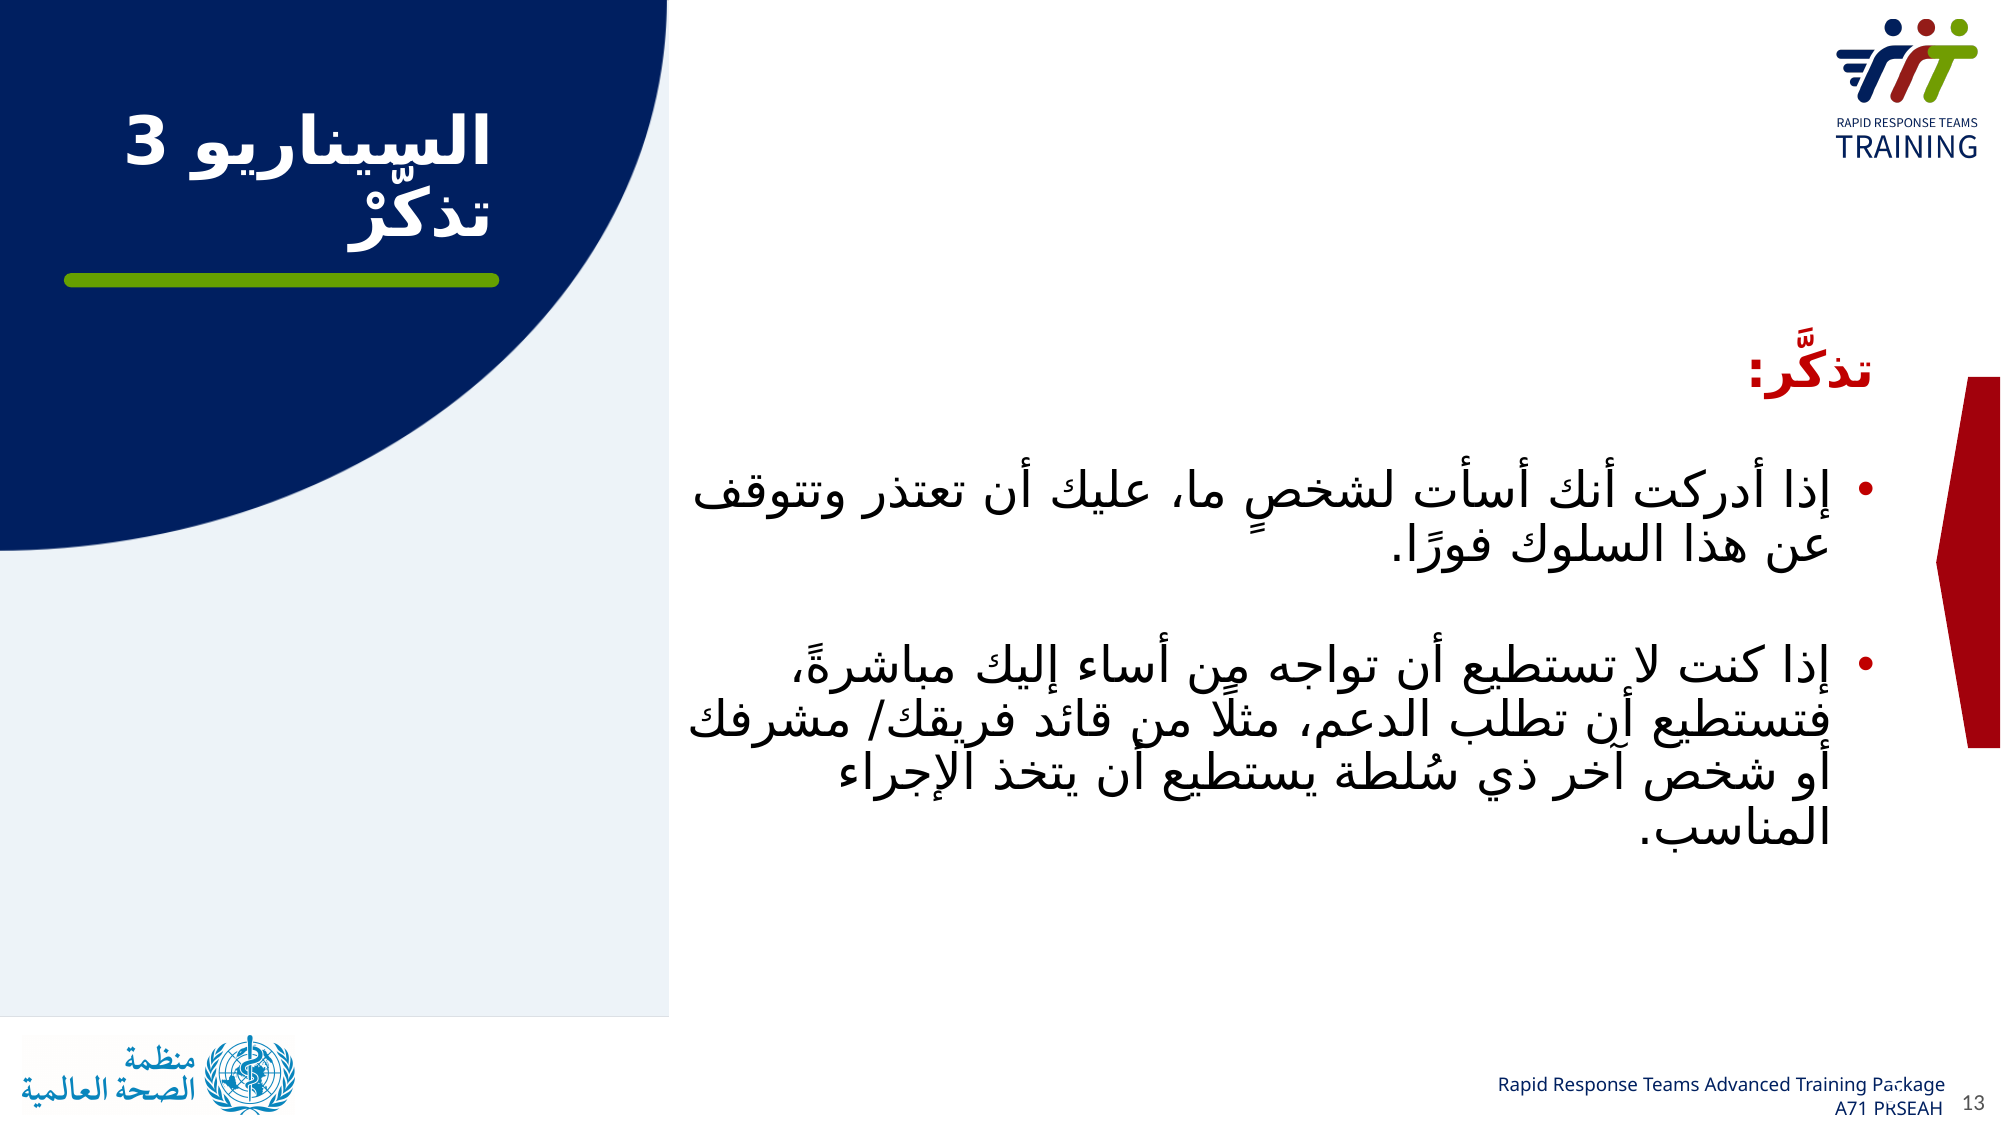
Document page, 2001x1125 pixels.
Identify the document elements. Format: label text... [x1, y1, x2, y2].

text_box [63, 273, 500, 288]
slide_number 13 [1883, 1037, 1930, 1092]
text_box السيناريو 3 تذكَّرْ [0, 20, 501, 338]
picture [22, 1035, 295, 1115]
picture [252, 1050, 258, 1059]
picture [0, 0, 669, 1018]
list تذكَّر: إذا أدركت أنك أسأت لشخصٍ ما، عليك أن تعتذر وتتوقف عن هذا السلوك فورًا. إذا كنت لا تستطيع أن تواجه من أساء إليك مباشرةً، فتستطيع أن تطلب الدعم، مثلًا من قائد فريقك/ مشرفك أو شخص آخر ذي سُلطة يستطيع أن يتخذ الإجراء المناسب. [646, 336, 1883, 1093]
picture [1835, 19, 1978, 167]
